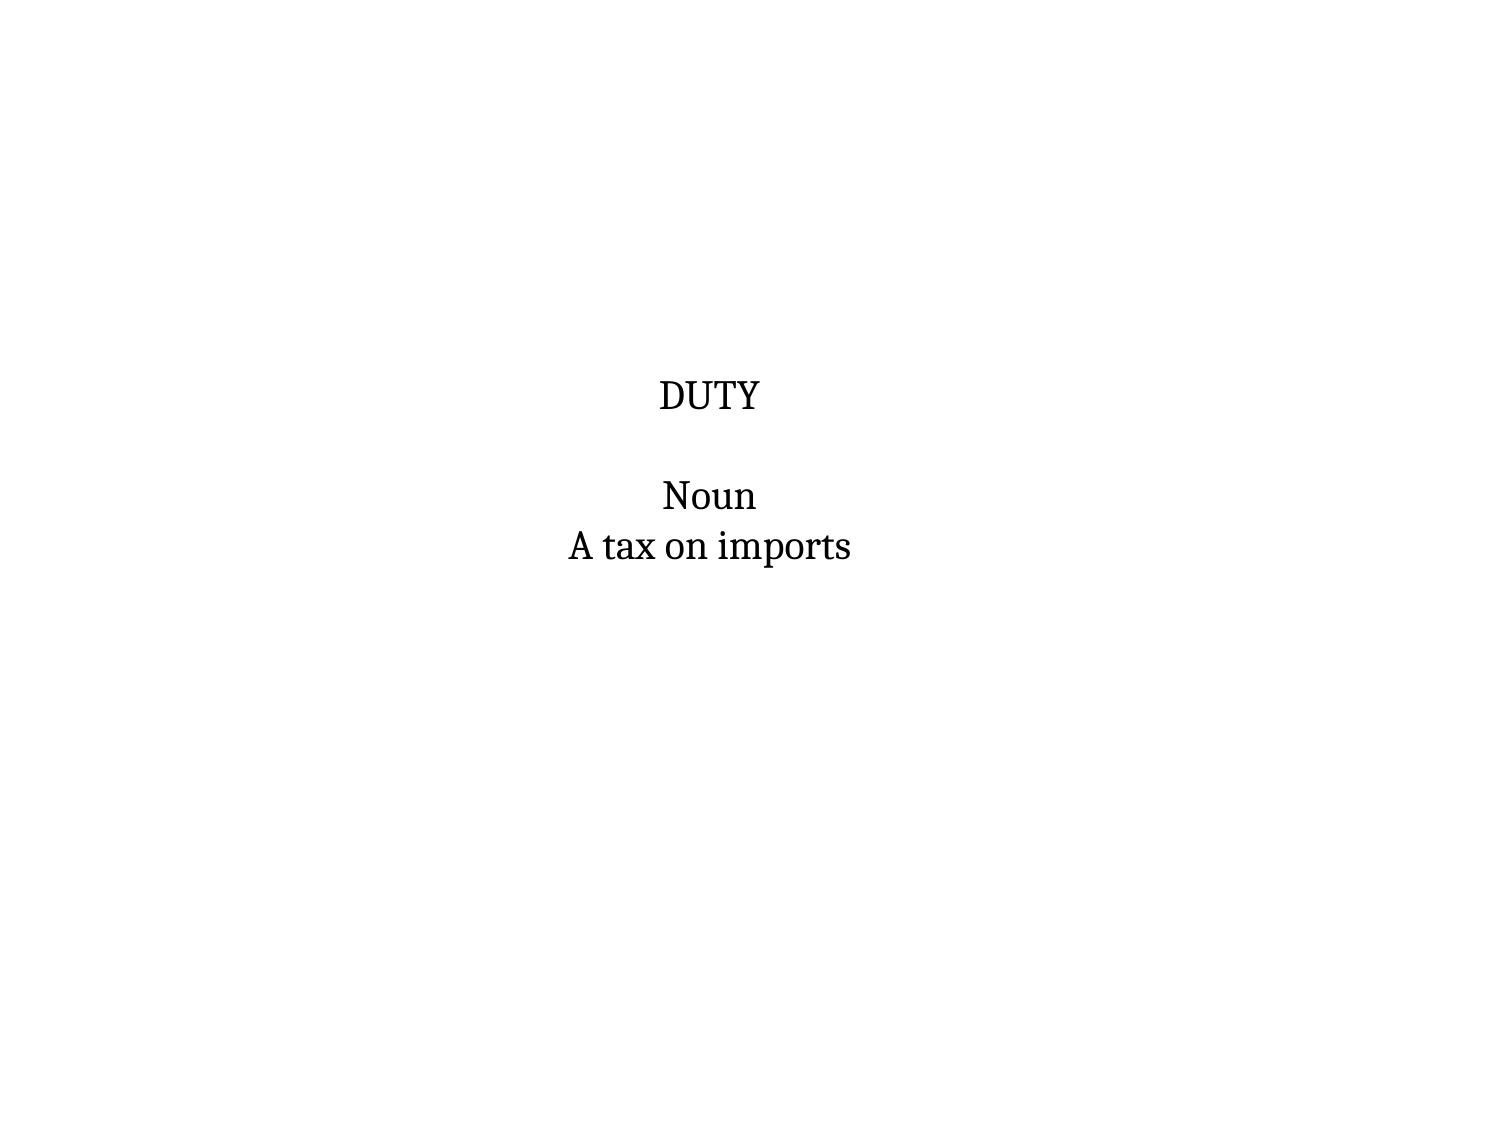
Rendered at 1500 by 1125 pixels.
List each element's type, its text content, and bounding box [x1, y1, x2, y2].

text_box DUTY Noun A tax on imports [334, 360, 1085, 576]
